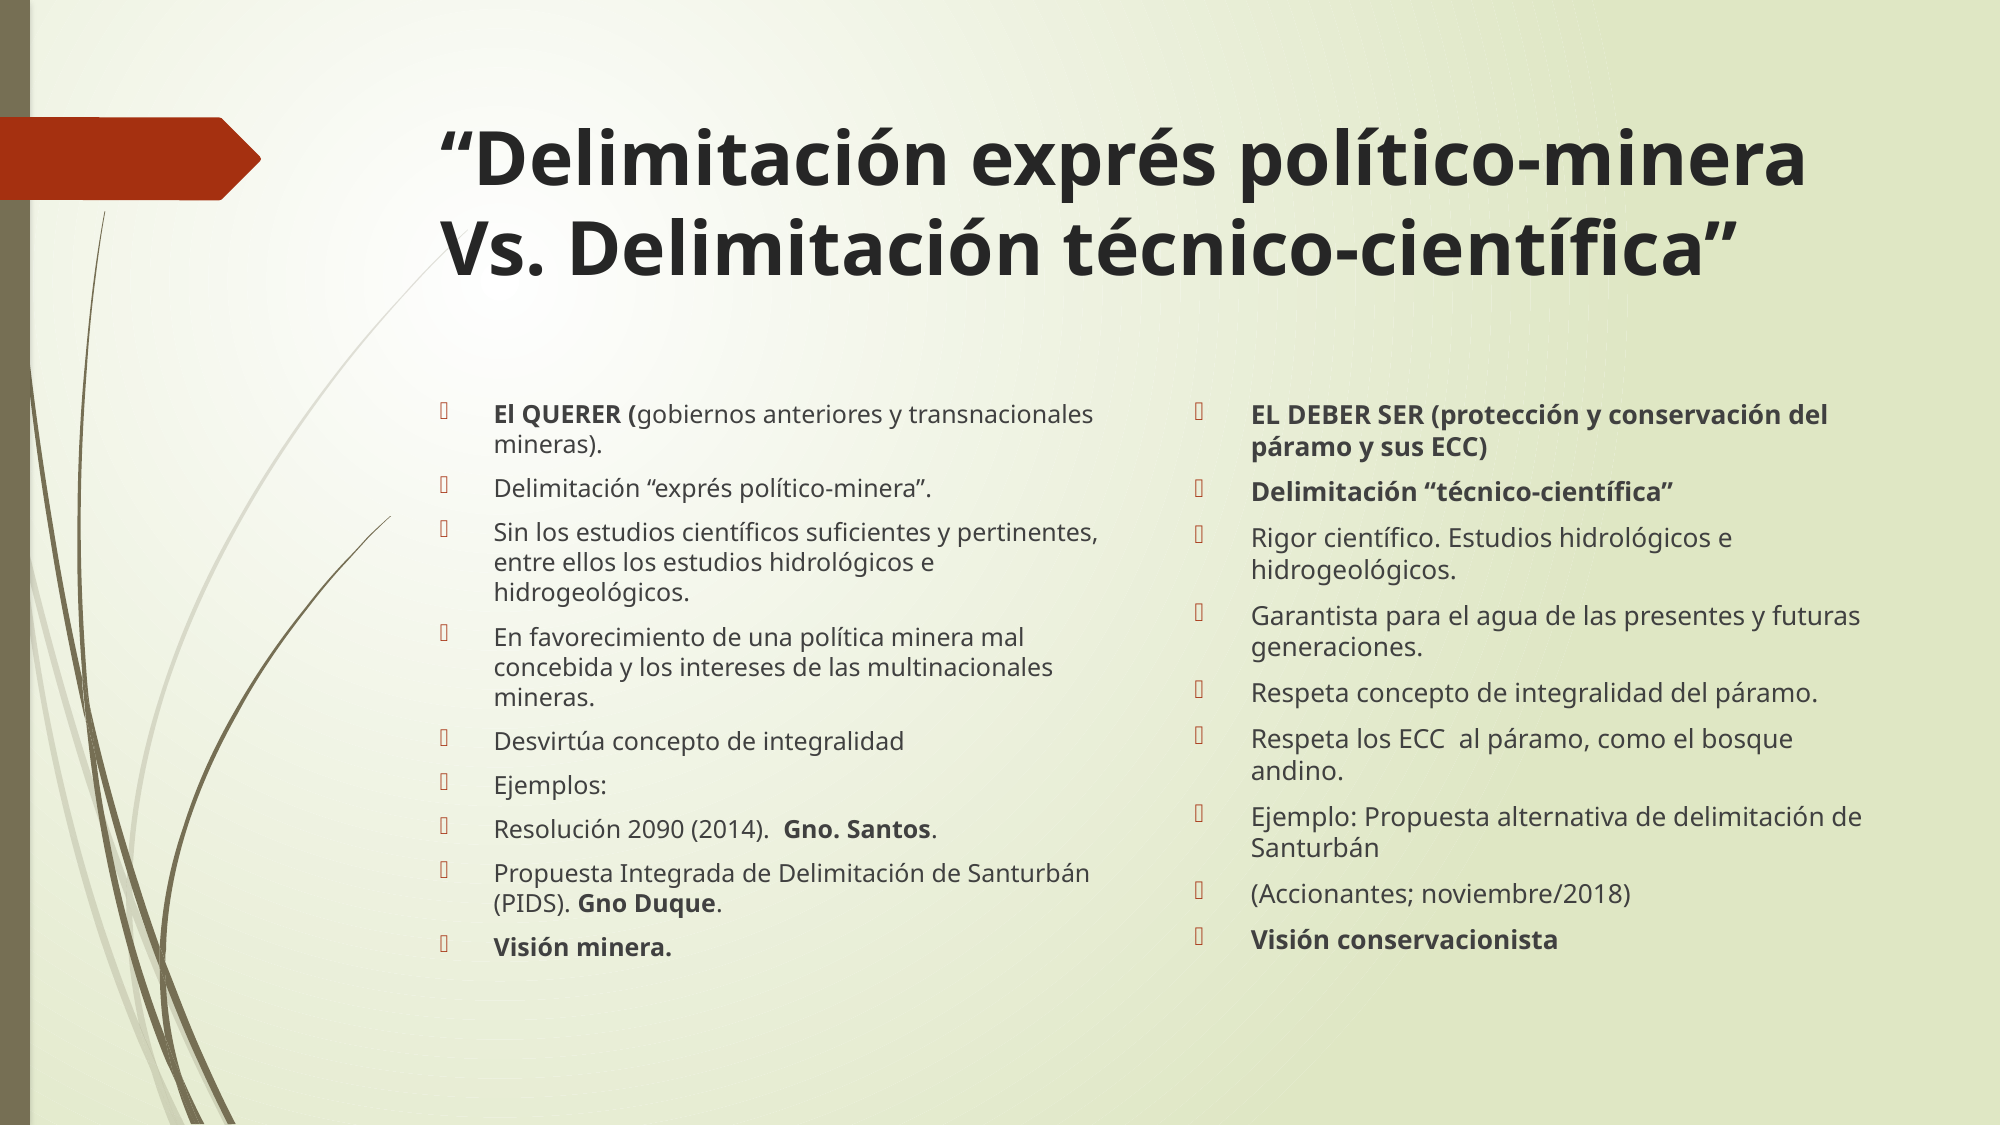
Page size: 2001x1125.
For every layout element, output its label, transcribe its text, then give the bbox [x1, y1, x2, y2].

list EL DEBER SER (protección y conservación del páramo y sus ECC) Delimitación “técnico-científica” Rigor científico. Estudios hidrológicos e hidrogeológicos. Garantista para el agua de las presentes y futuras generaciones. Respeta concepto de integralidad del páramo. Respeta los ECC al páramo, como el bosque andino. Ejemplo: Propuesta alternativa de delimitación de Santurbán (Accionantes; noviembre/2018) Visión conservacionista [1179, 390, 1888, 969]
title “Delimitación exprés político-minera Vs. Delimitación técnico-científica” [425, 102, 1888, 313]
list El QUERER (gobiernos anteriores y transnacionales mineras). Delimitación “exprés político-minera”. Sin los estudios científicos suficientes y pertinentes, entre ellos los estudios hidrológicos e hidrogeológicos. En favorecimiento de una política minera mal concebida y los intereses de las multinacionales mineras. Desvirtúa concepto de integralidad Ejemplos: Resolución 2090 (2014). Gno. Santos. Propuesta Integrada de Delimitación de Santurbán (PIDS). Gno Duque. Visión minera. [424, 390, 1133, 970]
